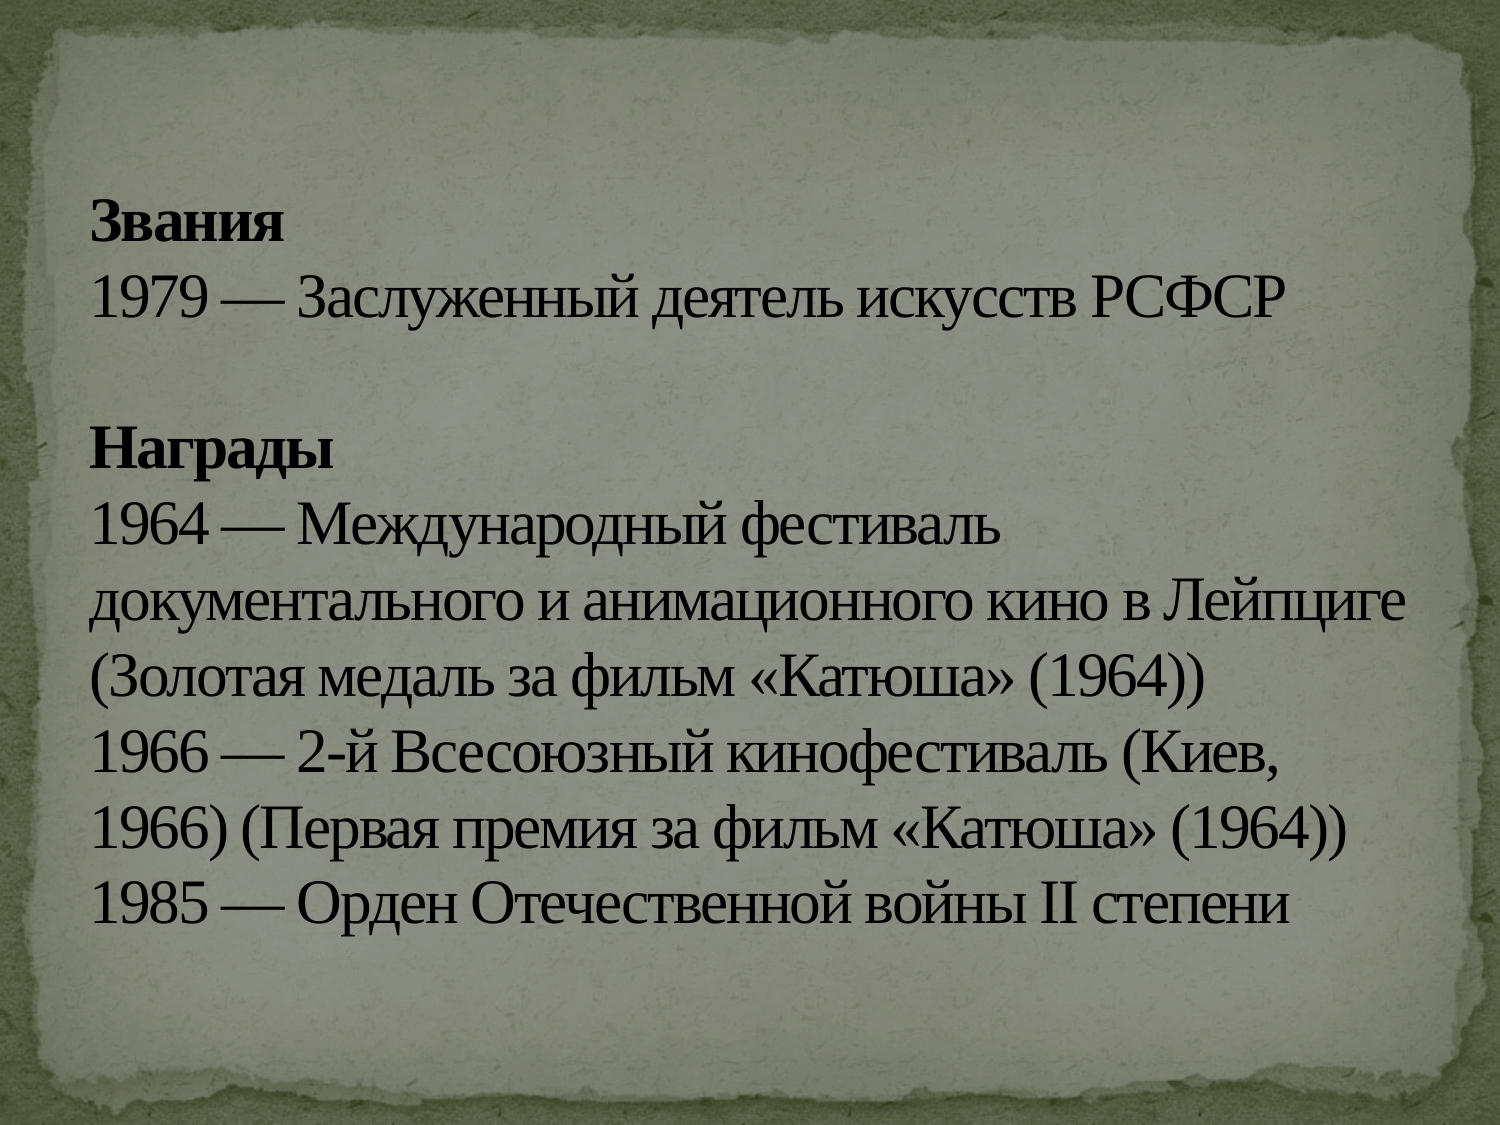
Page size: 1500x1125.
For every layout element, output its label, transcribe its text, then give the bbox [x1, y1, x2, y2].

title Звания 1979 — Заслуженный деятель искусств РСФСР Награды 1964 — Международный фестиваль документального и анимационного кино в Лейпциге (Золотая медаль за фильм «Катюша» (1964)) 1966 — 2-й Всесоюзный кинофестиваль (Киев, 1966) (Первая премия за фильм «Катюша» (1964)) 1985 — Орден Отечественной войны II степени [74, 90, 1425, 1047]
